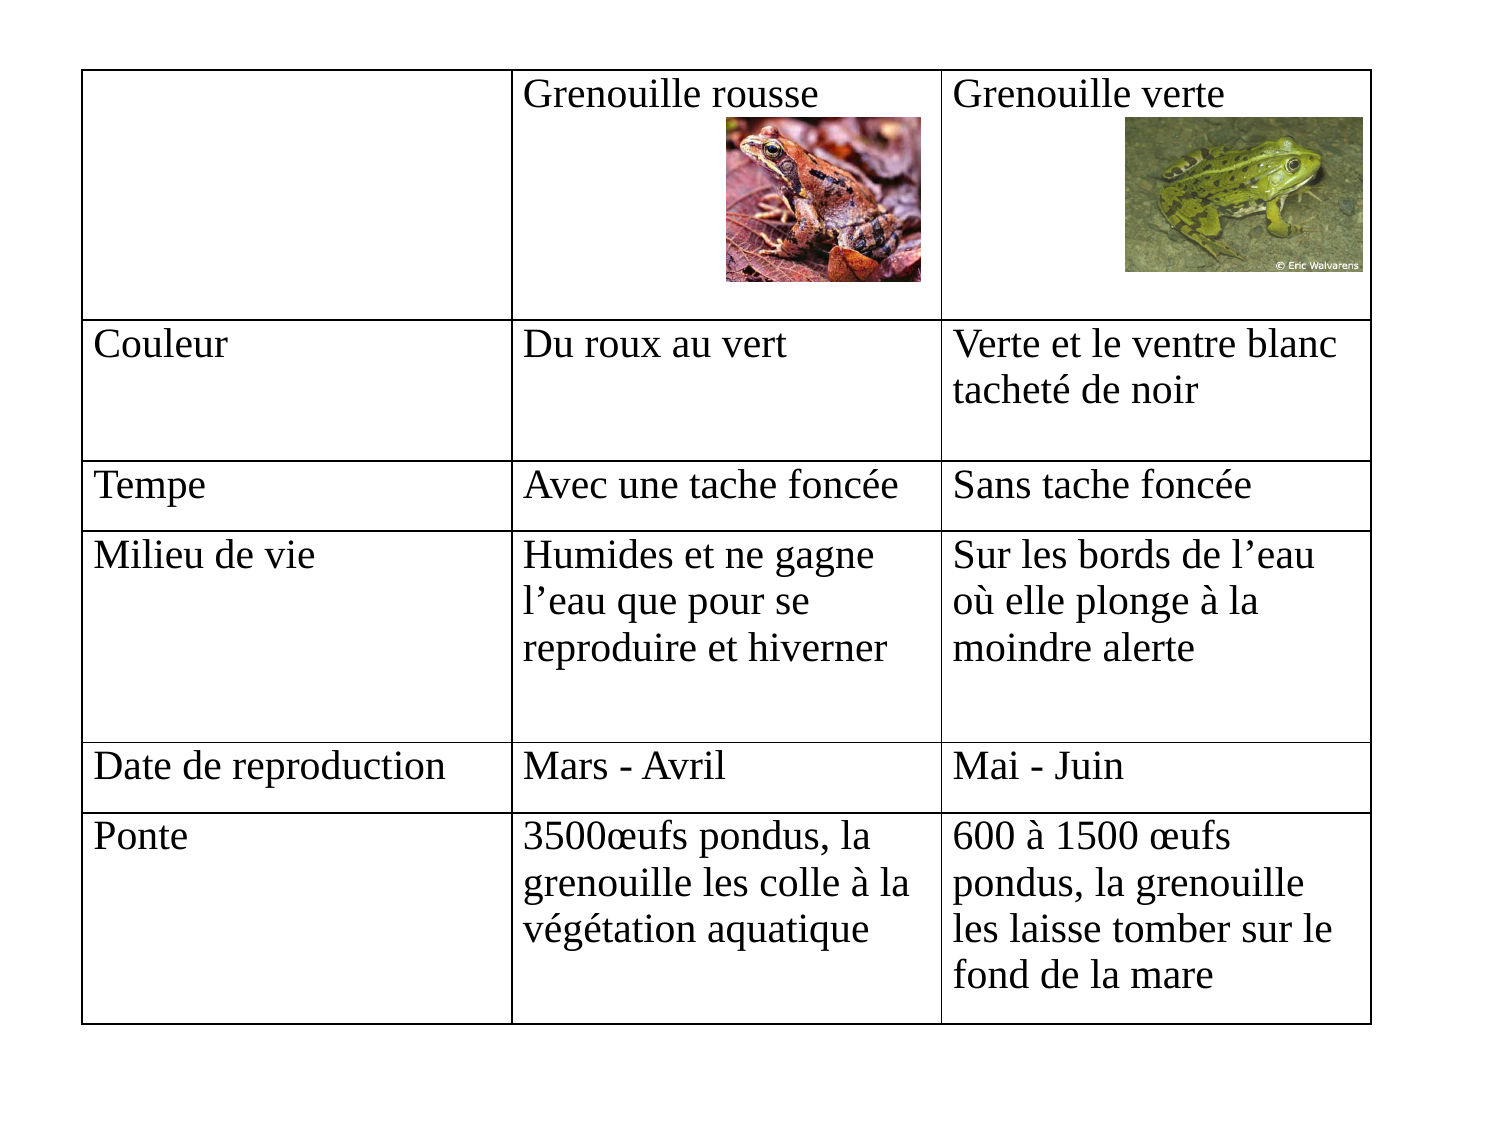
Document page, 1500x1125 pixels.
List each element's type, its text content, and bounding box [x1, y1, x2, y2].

table_cell Verte et le ventre blanc tacheté de noir [942, 321, 1370, 460]
table_cell Du roux au vert [513, 321, 941, 460]
picture [1124, 116, 1363, 273]
table_cell Humides et ne gagne l’eau que pour se reproduire et hiverner [513, 532, 941, 742]
table_cell Mai - Juin [942, 743, 1370, 812]
table_header Grenouille verte [942, 71, 1370, 319]
table_cell Date de reproduction [83, 743, 511, 812]
table_cell Avec une tache foncée [513, 462, 941, 530]
table_header [83, 71, 511, 319]
table_cell Sans tache foncée [942, 462, 1370, 530]
table_cell Ponte [83, 814, 511, 1023]
table_cell Tempe [83, 462, 511, 530]
table_cell 3500œufs pondus, la grenouille les colle à la végétation aquatique [513, 814, 941, 1023]
table_cell 600 à 1500 œufs pondus, la grenouille les laisse tomber sur le fond de la mare [942, 814, 1370, 1023]
table_cell Sur les bords de l’eau où elle plonge à la moindre alerte [942, 532, 1370, 742]
table_cell Mars - Avril [513, 743, 941, 812]
table_cell Couleur [83, 321, 511, 460]
picture [726, 116, 921, 282]
table_cell Milieu de vie [83, 532, 511, 742]
table_header Grenouille rousse [513, 71, 941, 319]
